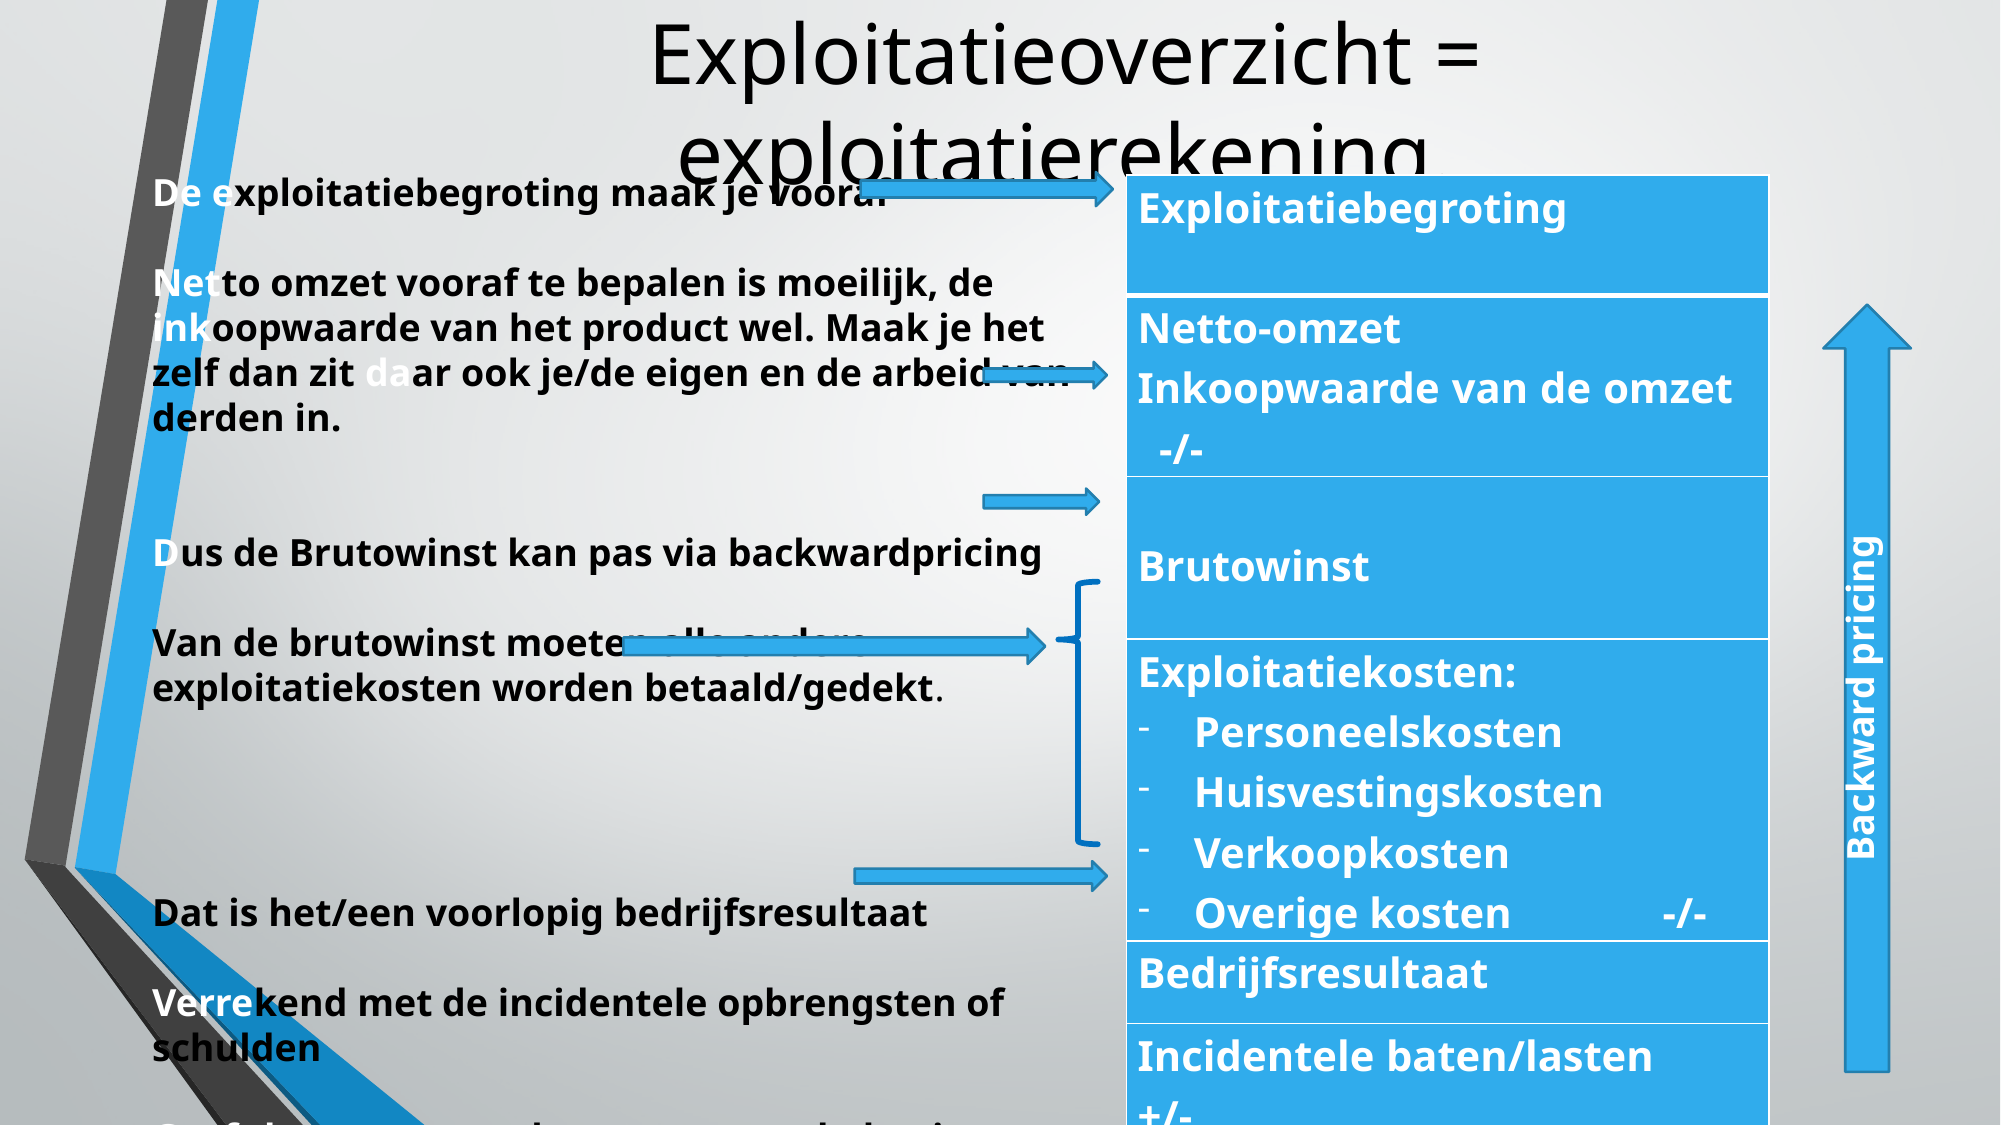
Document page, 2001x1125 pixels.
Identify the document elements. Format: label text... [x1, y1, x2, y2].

table_cell Netto-omzet Inkoopwaarde van de omzet -/- [1127, 298, 1768, 476]
title Exploitatieoverzicht = exploitatierekening. [243, 28, 1887, 175]
text_box [853, 860, 1108, 893]
table_header Exploitatiebegroting [1127, 176, 1768, 293]
text_box [1843, 877, 1891, 1074]
text_box [982, 487, 1101, 516]
table_cell Brutowinst [1127, 477, 1768, 638]
text_box De exploitatiebegroting maak je vooraf Netto omzet vooraf te bepalen is moeilijk, de inkoopwaarde van het product wel. Maak je het zelf dan zit daar ook je/de eigen en de arbeid van derden in. Dus de Brutowinst kan pas via backwardpricing Van de brutowinst moeten alle andere exploitatiekosten worden betaald/gedekt. Dat is het/een voorlopig bedrijfsresultaat Verrekend met de incidentele opbrengsten of schulden Geeft het netto resultaat waarover belasting wordt betaald [137, 161, 1127, 1125]
table_cell Incidentele baten/lasten +/- [1127, 1024, 1768, 1125]
text_box [859, 170, 1114, 208]
text_box [622, 627, 1047, 666]
text_box Backward pricing [1829, 451, 1905, 877]
table_cell Exploitatiekosten: Personeelskosten Huisvestingskosten Verkoopkosten Overige kosten -/- [1127, 640, 1768, 940]
text_box [1057, 580, 1099, 846]
text_box [982, 360, 1108, 390]
text_box [1822, 303, 1913, 451]
table_cell Bedrijfsresultaat [1127, 942, 1768, 1023]
